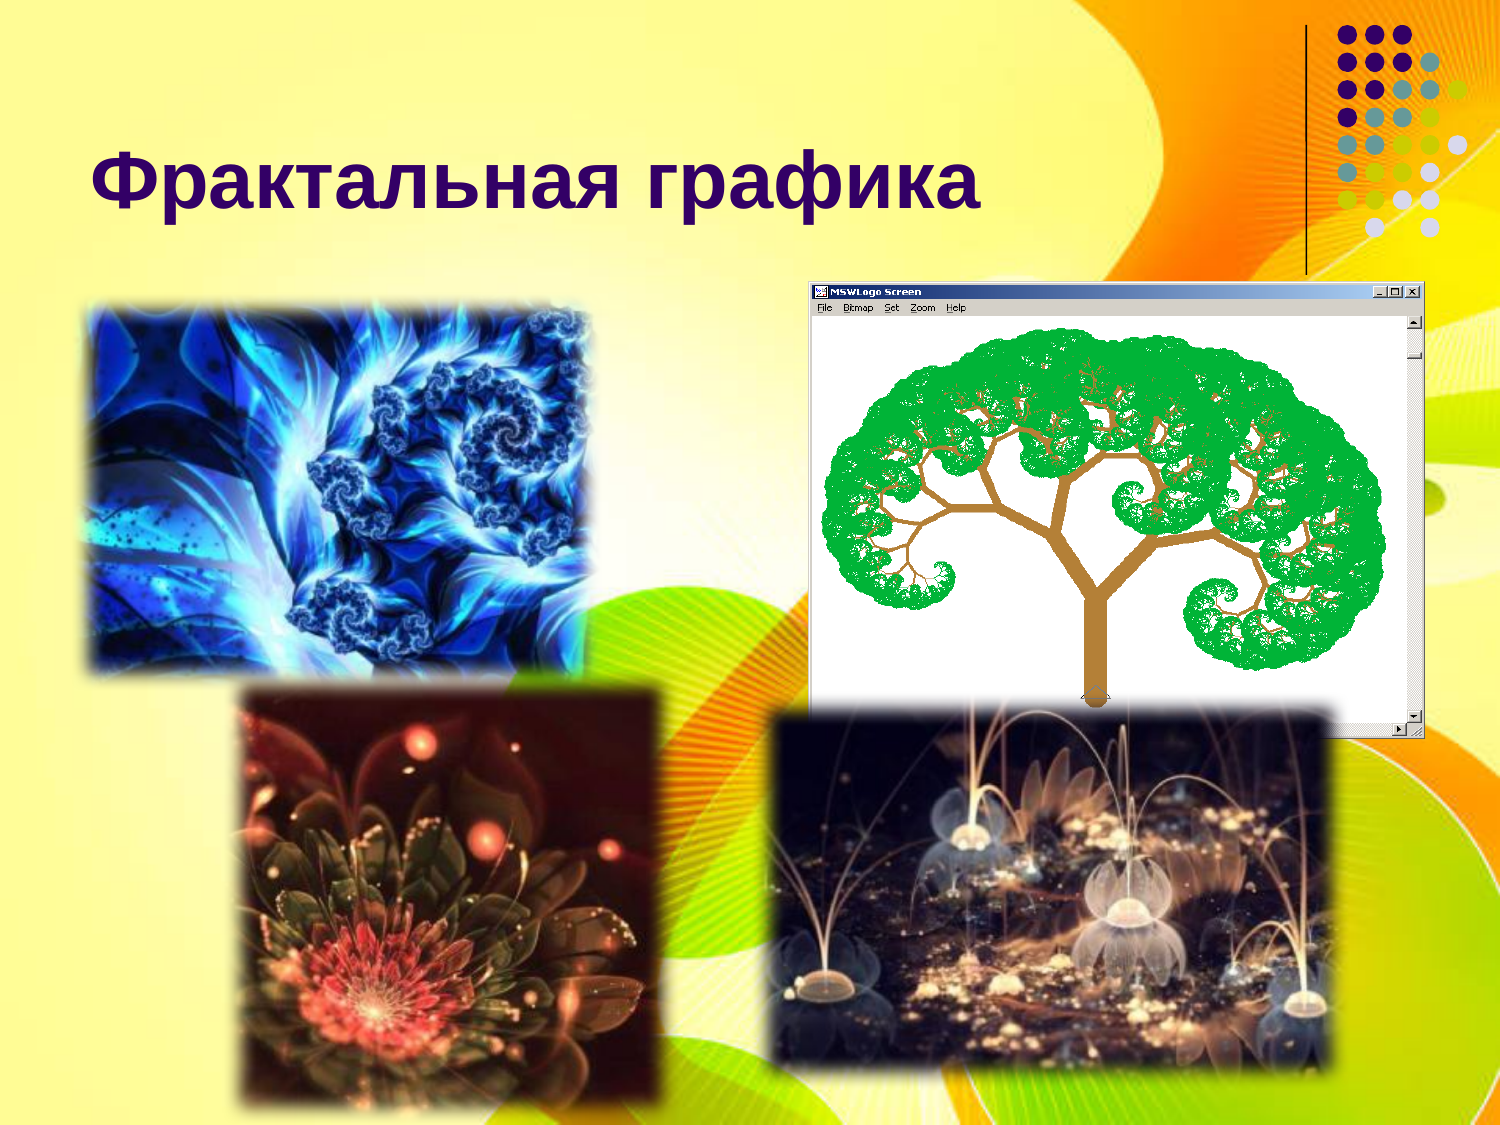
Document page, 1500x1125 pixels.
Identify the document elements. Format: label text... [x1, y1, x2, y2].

picture [0, 0, 1500, 1125]
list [808, 280, 1425, 739]
title Фрактальная графика [74, 19, 1313, 233]
